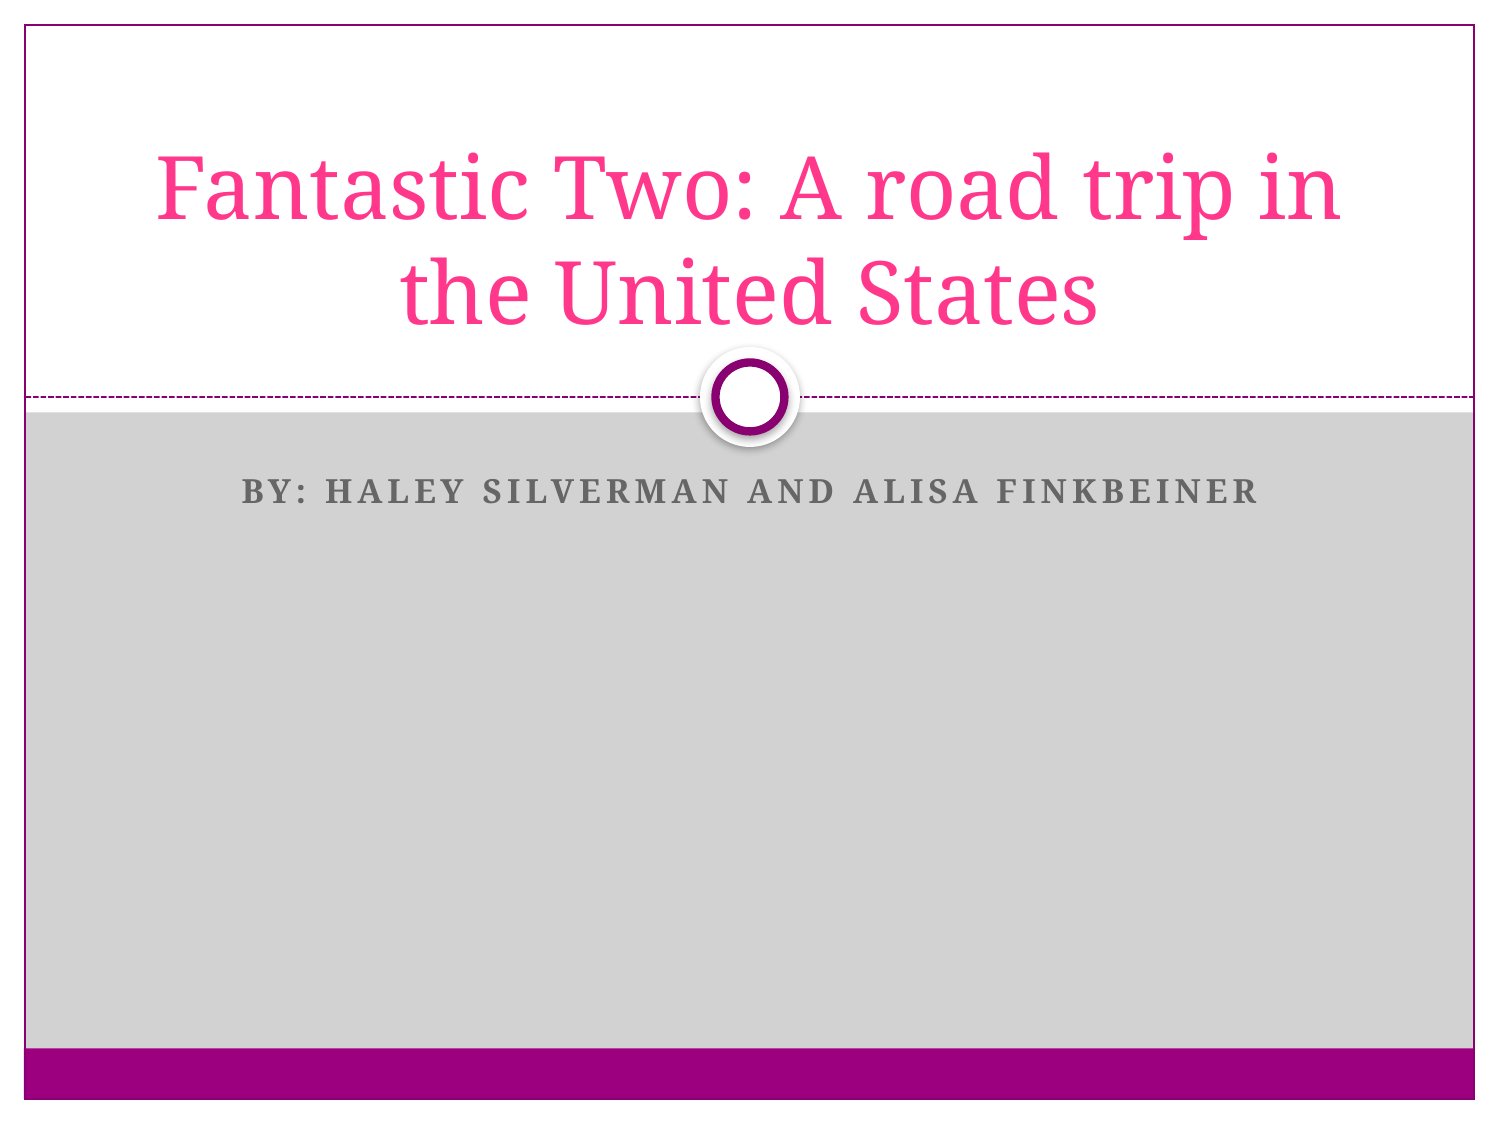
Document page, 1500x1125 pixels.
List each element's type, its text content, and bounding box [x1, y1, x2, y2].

title Fantastic Two: A road trip in the United States [112, 62, 1388, 350]
subtitle by: Haley Silverman and Alisa Finkbeiner [225, 462, 1275, 750]
